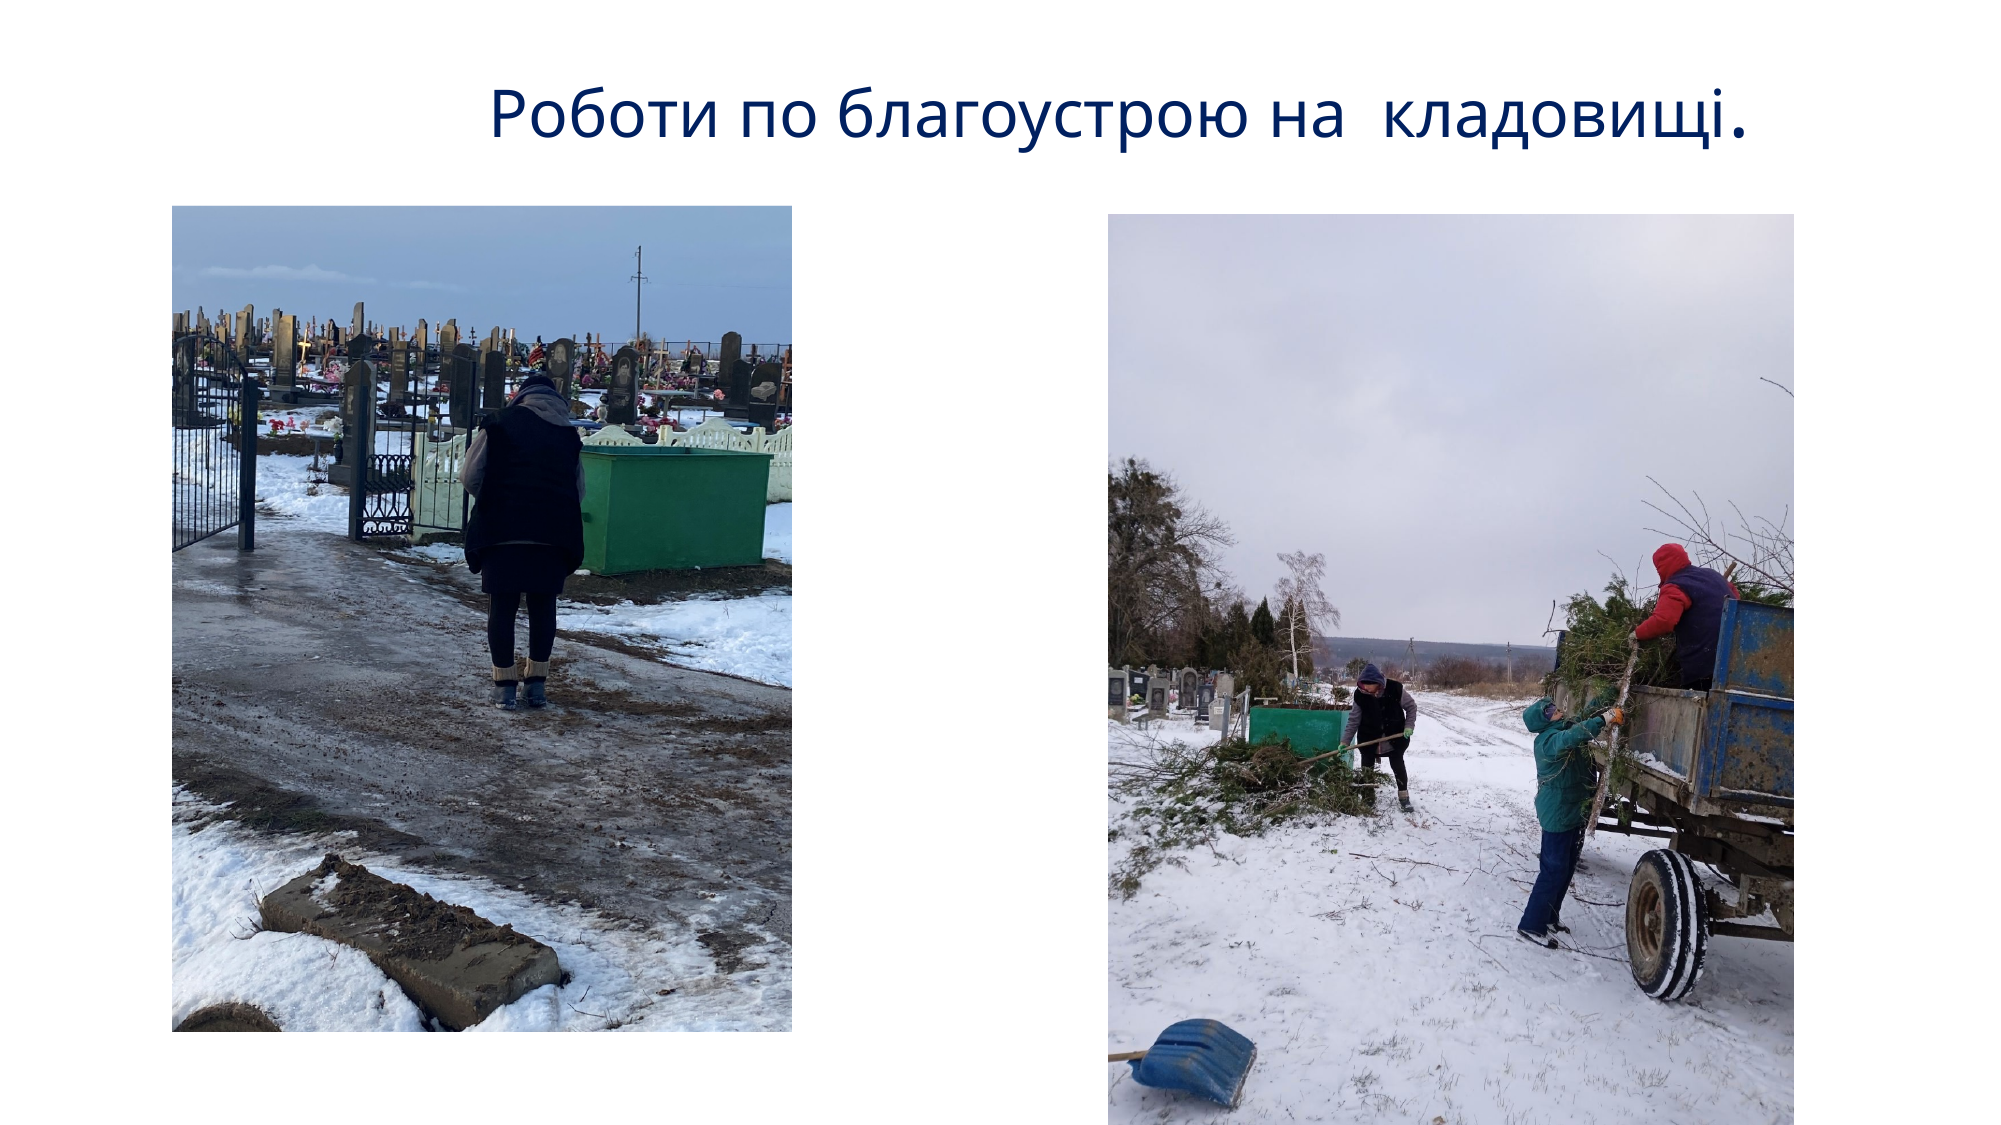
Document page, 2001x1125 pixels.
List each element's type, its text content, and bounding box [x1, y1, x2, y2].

title Роботи по благоустрою на кладовищі. [137, 59, 1863, 163]
picture [1108, 214, 1794, 1125]
picture [68, 207, 895, 1031]
